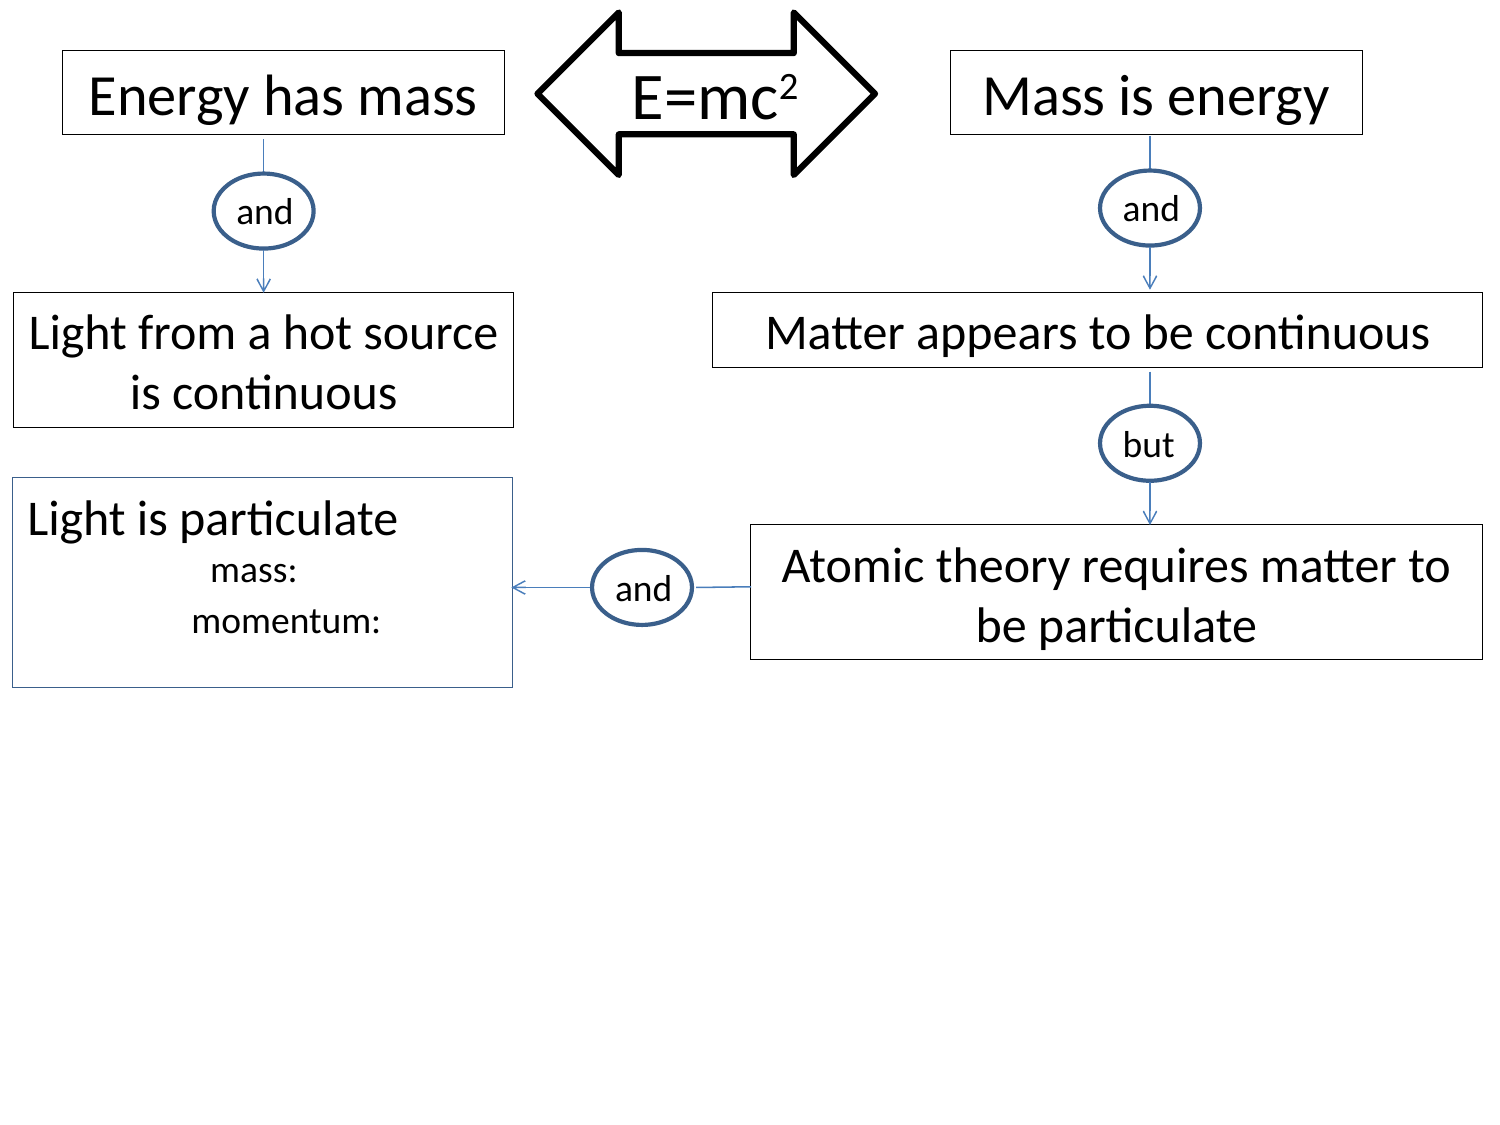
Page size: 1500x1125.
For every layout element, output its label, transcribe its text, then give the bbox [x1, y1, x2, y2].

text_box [1099, 371, 1221, 526]
text_box Energy has mass [62, 50, 505, 135]
text_box [791, 10, 830, 45]
text_box E=mc2 [617, 45, 845, 141]
text_box Atomic theory requires matter to be particulate [750, 524, 1483, 660]
text_box [845, 60, 878, 127]
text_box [1099, 136, 1221, 290]
text_box Light from a hot source is continuous [13, 292, 514, 428]
text_box Mass is energy [950, 50, 1363, 135]
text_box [587, 549, 701, 626]
text_box [791, 141, 831, 177]
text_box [213, 139, 335, 294]
text_box [535, 10, 621, 177]
text_box Matter appears to be continuous [712, 292, 1483, 368]
